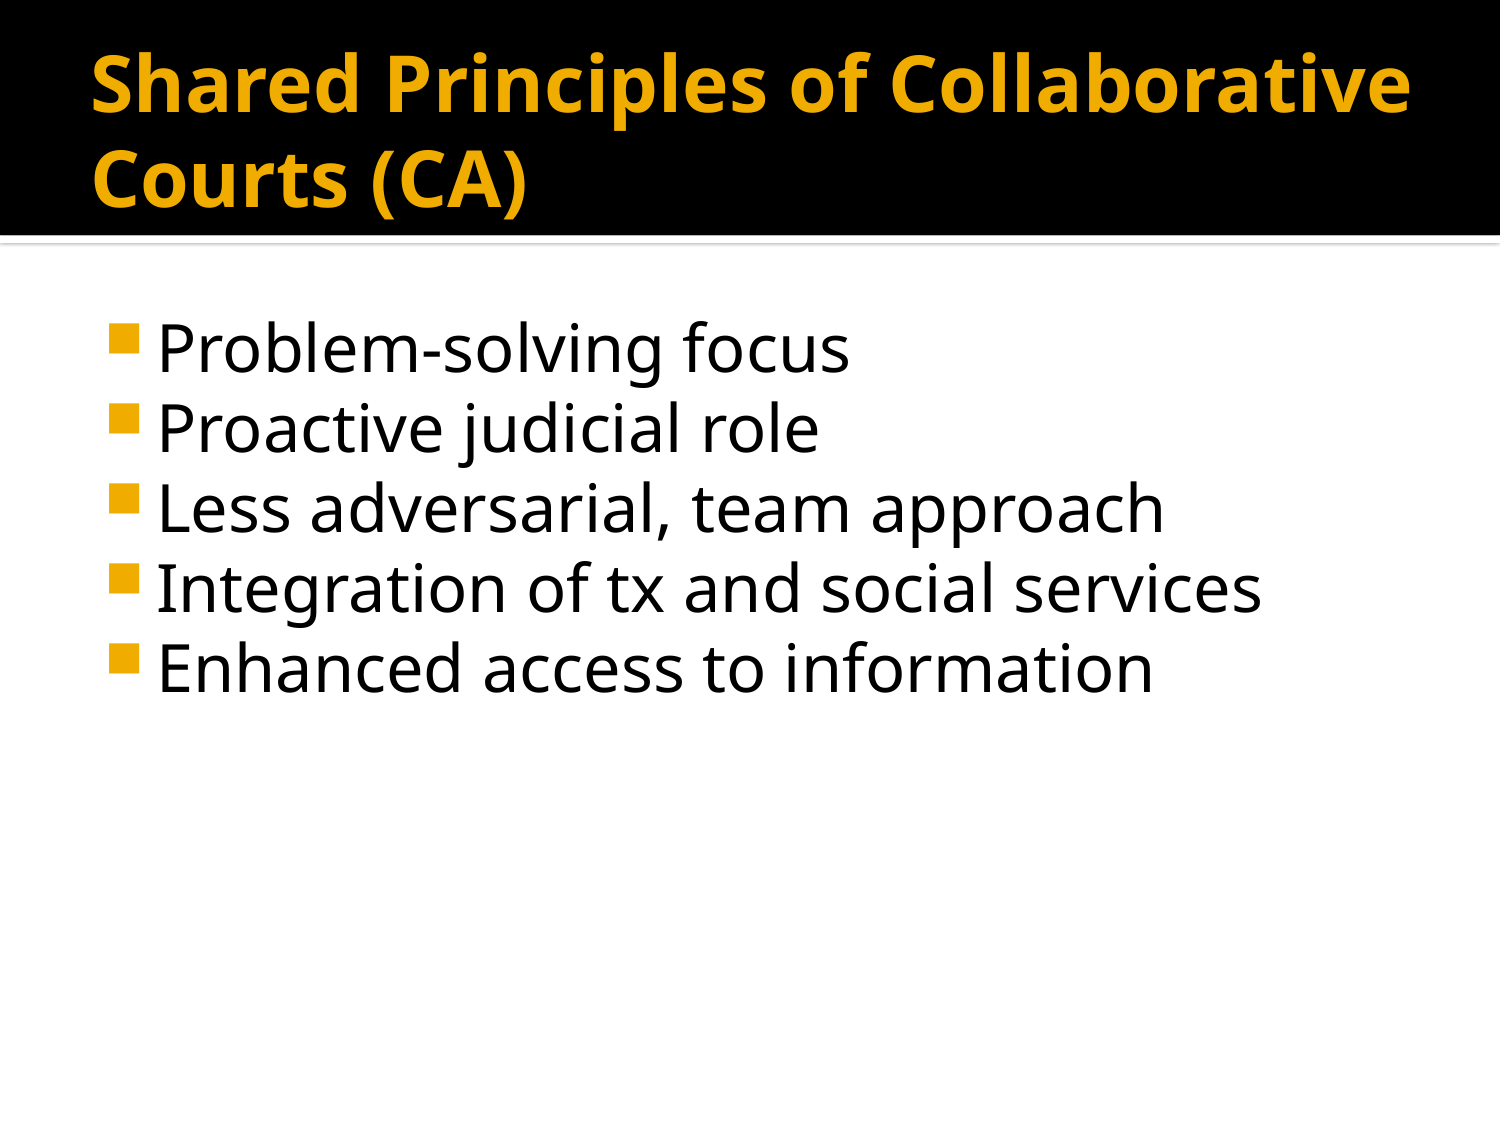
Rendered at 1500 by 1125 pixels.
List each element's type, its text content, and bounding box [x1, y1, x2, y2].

title Shared Principles of Collaborative Courts (CA) [75, 25, 1425, 231]
list Problem-solving focus Proactive judicial role Less adversarial, team approach Integration of tx and social services Enhanced access to information [75, 291, 1425, 1050]
